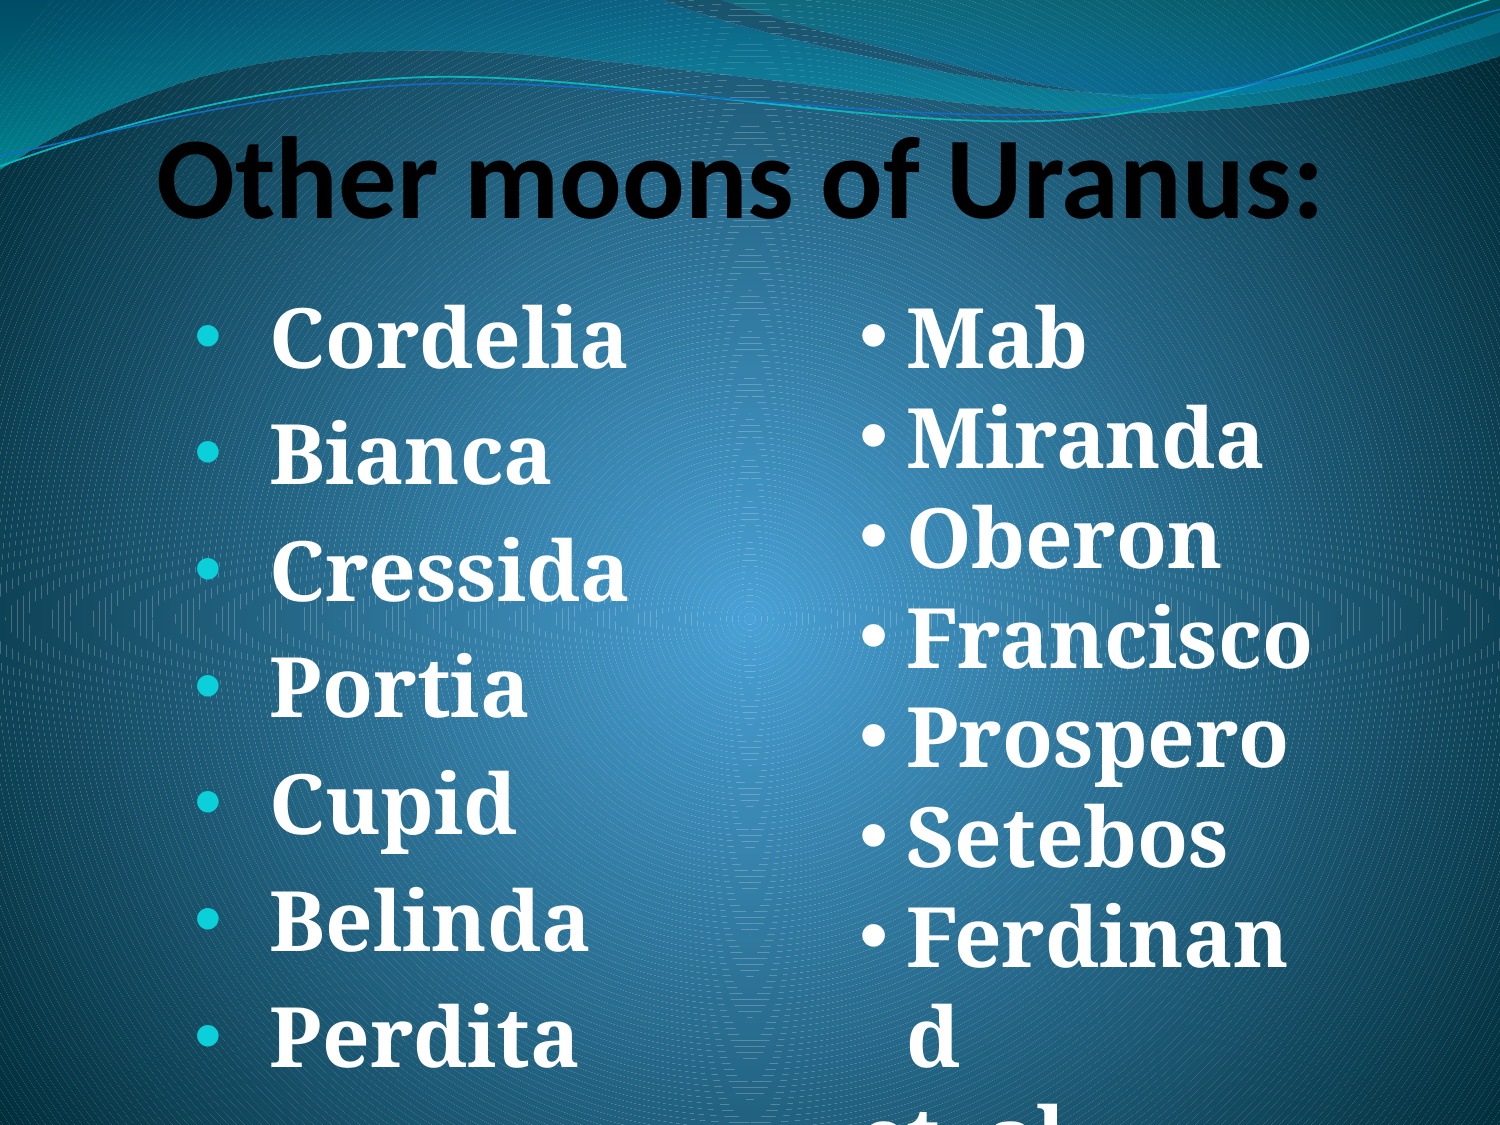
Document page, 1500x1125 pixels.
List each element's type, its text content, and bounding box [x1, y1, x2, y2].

text_box Mab Miranda Oberon Francisco Prospero Setebos Ferdinand et. al [844, 277, 1353, 1125]
subtitle Cordeliа Bianca Cressida Portia Cupid Belinda Perdita [194, 277, 739, 1022]
title Other moons of Uranus: [123, 42, 1329, 242]
